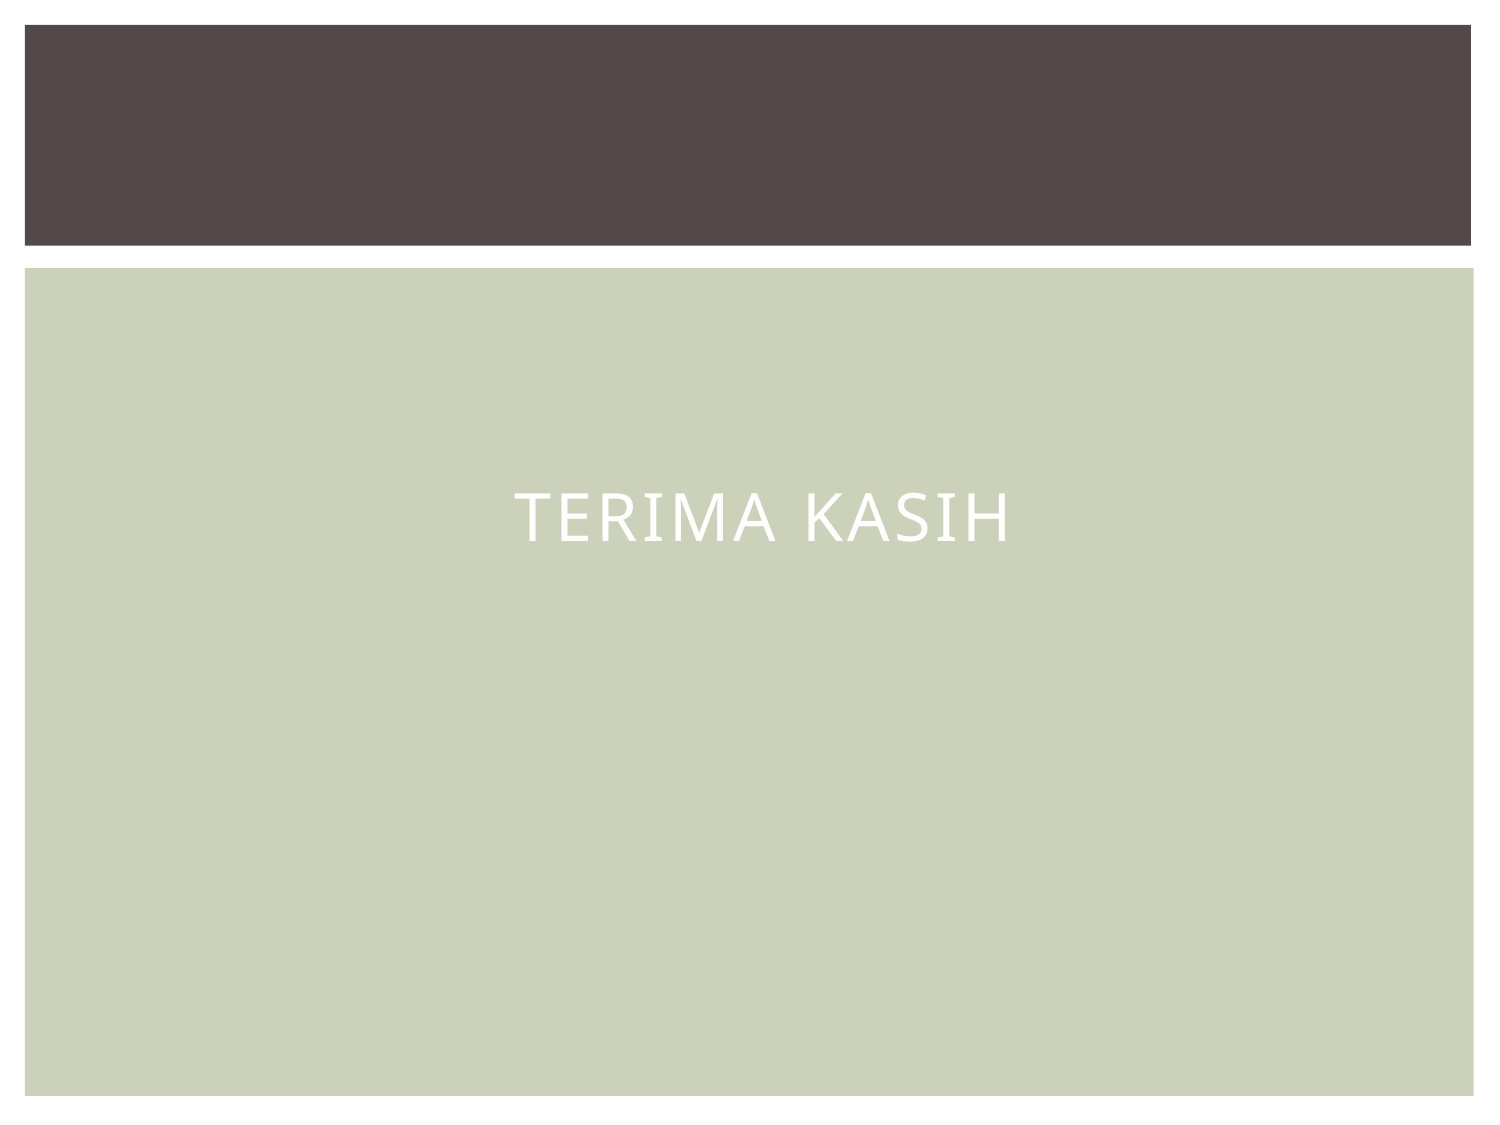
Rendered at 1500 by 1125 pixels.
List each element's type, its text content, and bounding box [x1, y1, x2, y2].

title Terima Kasih [88, 420, 1439, 609]
